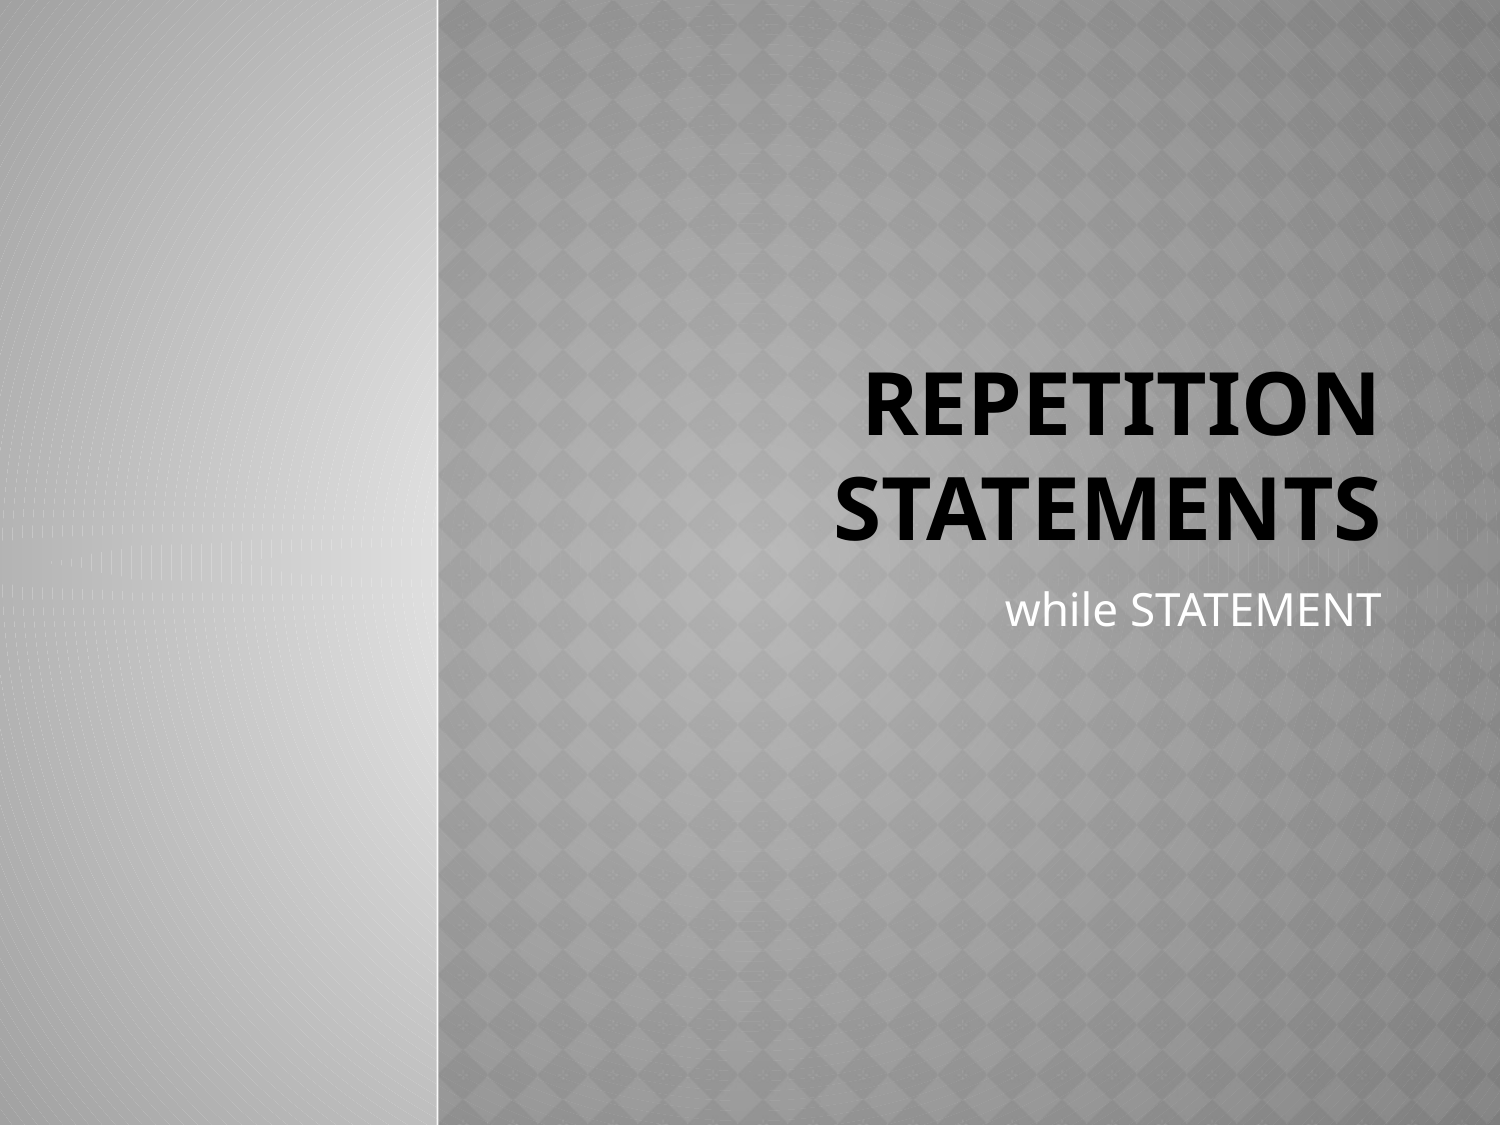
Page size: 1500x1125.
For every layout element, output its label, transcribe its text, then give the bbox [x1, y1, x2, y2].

title REPETITION STATEMENTS [552, 87, 1390, 558]
subtitle while STATEMENT [550, 580, 1390, 762]
